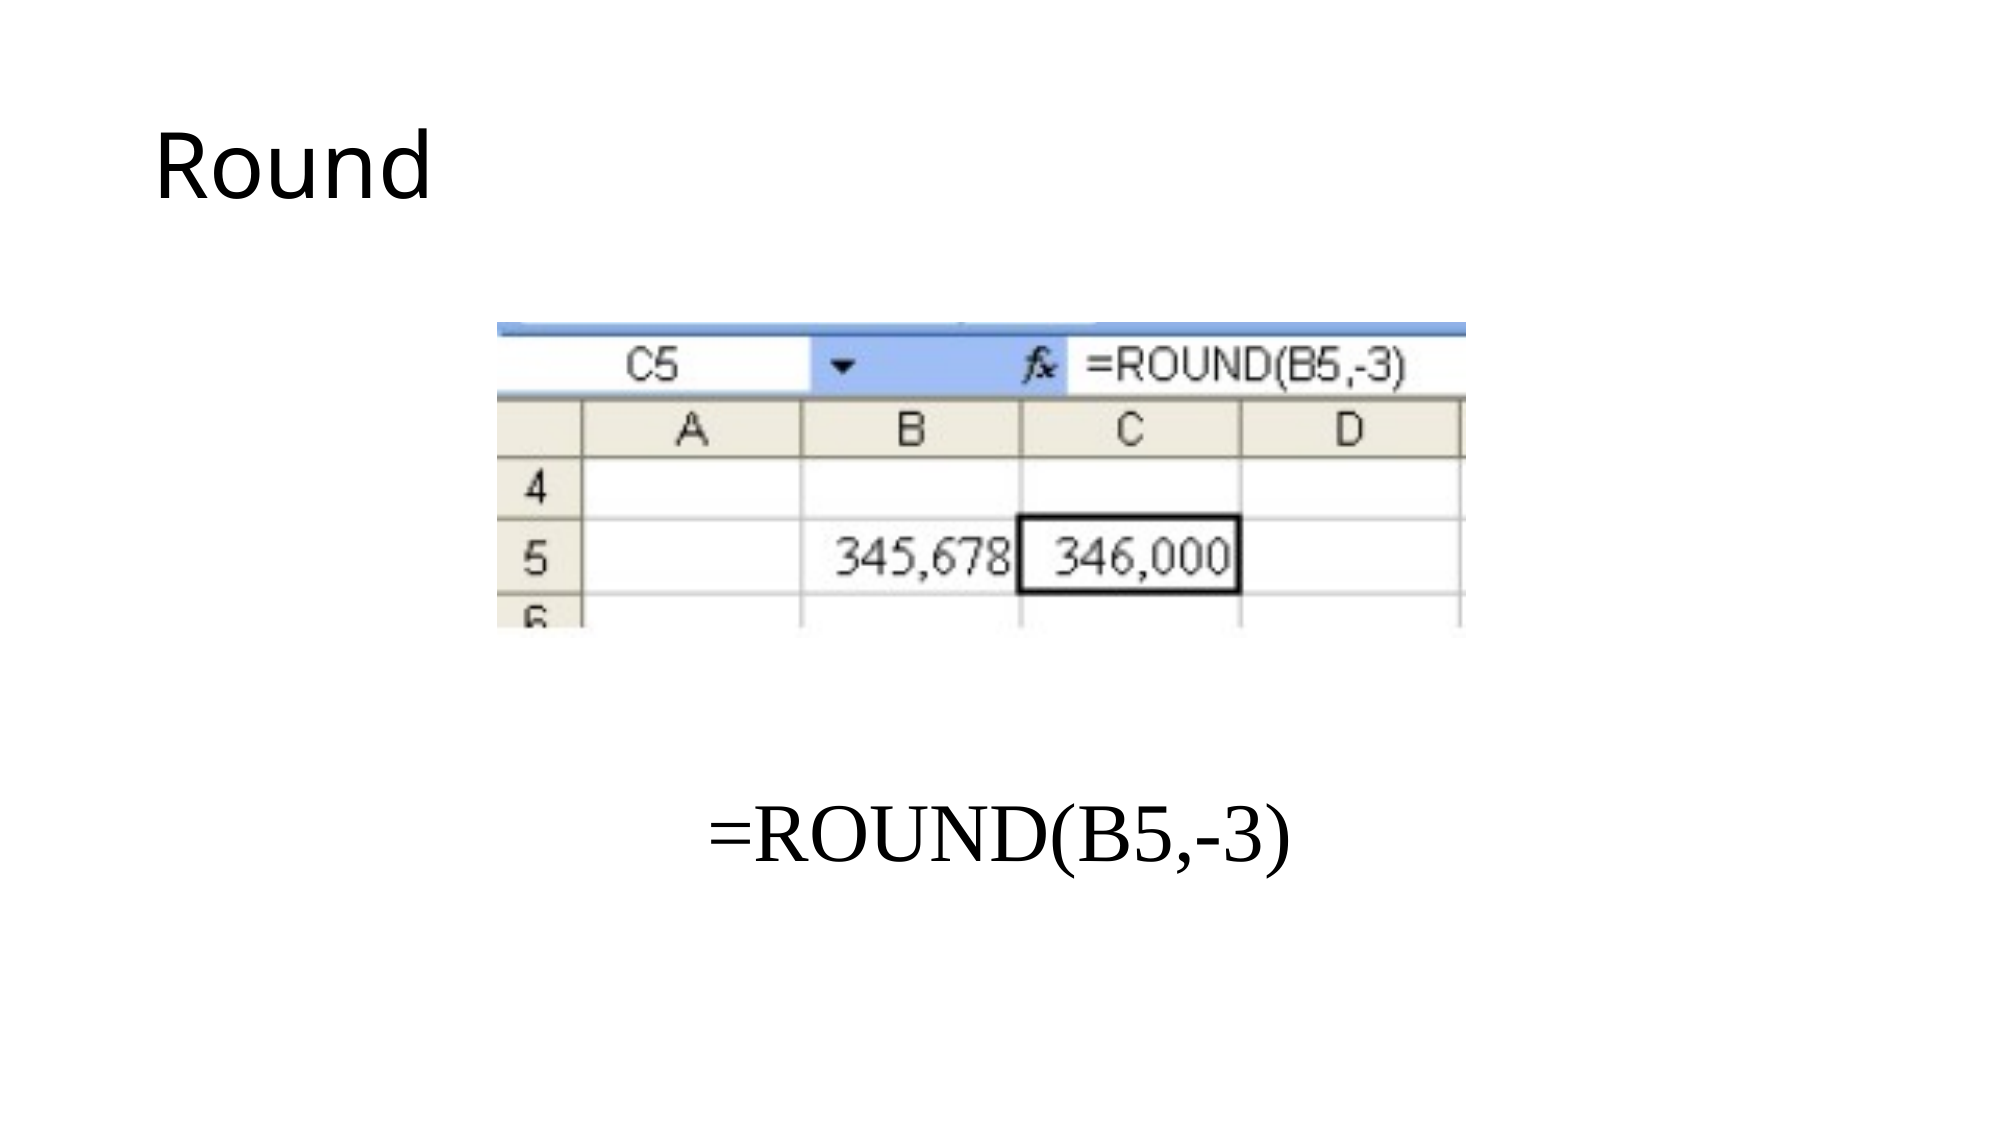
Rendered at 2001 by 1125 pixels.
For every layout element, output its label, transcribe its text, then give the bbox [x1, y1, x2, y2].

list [497, 322, 1466, 638]
title Round [137, 59, 1863, 278]
text_box =ROUND(B5,-3) [692, 843, 1308, 886]
